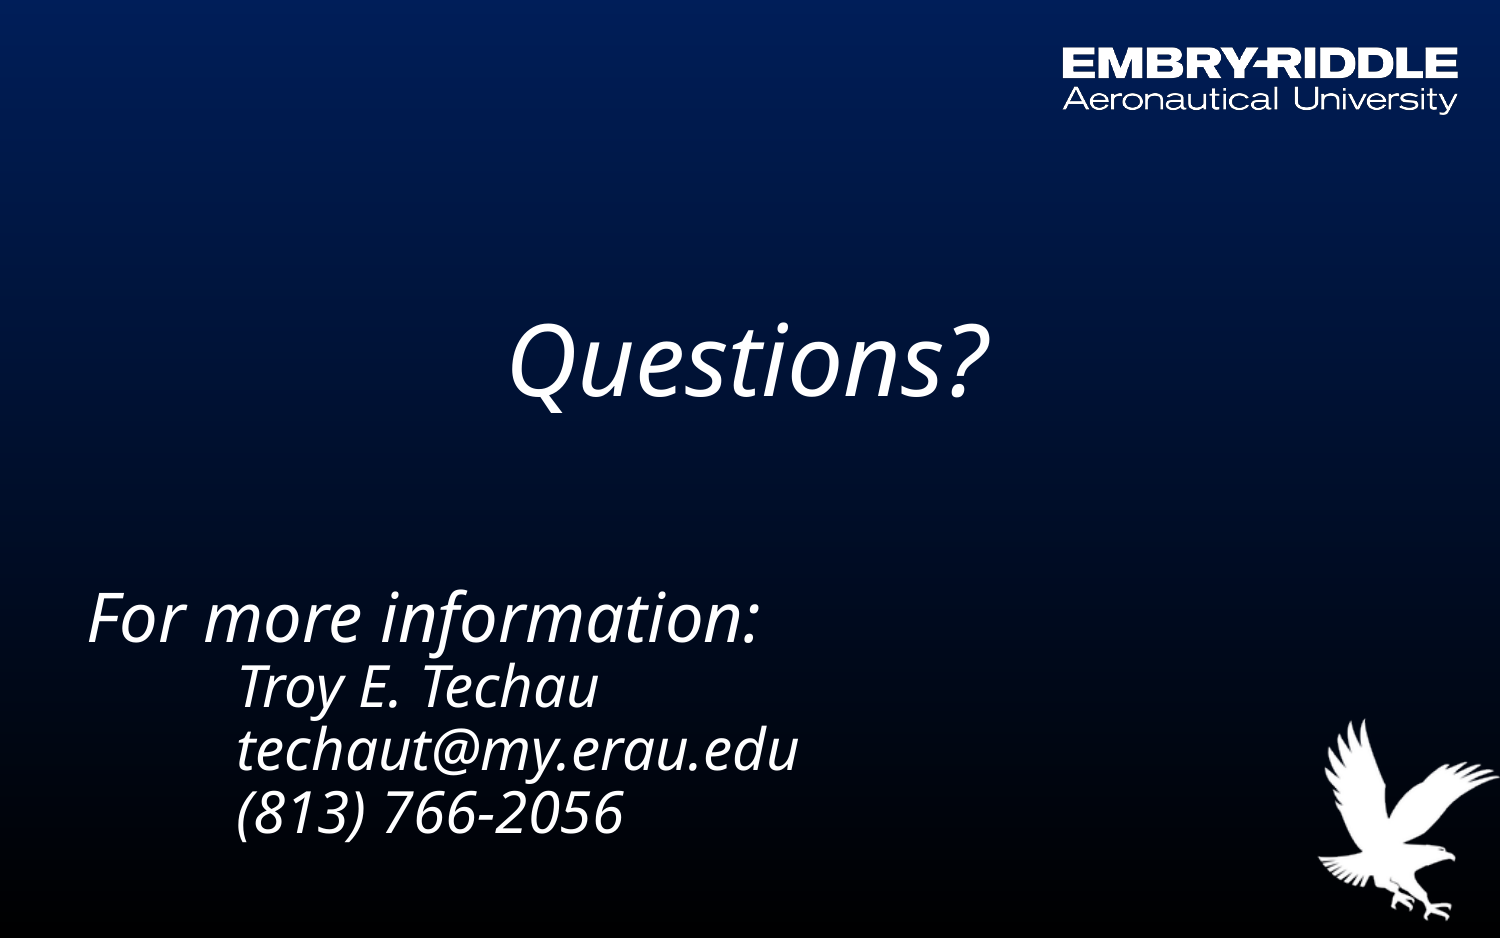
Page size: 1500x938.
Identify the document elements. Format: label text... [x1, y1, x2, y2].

text_box Questions? [488, 302, 1006, 410]
picture [1287, 703, 1500, 938]
picture [1062, 47, 1458, 115]
text_box For more information: Troy E. Techau techaut@my.erau.edu (813) 766-2056 [71, 575, 959, 892]
